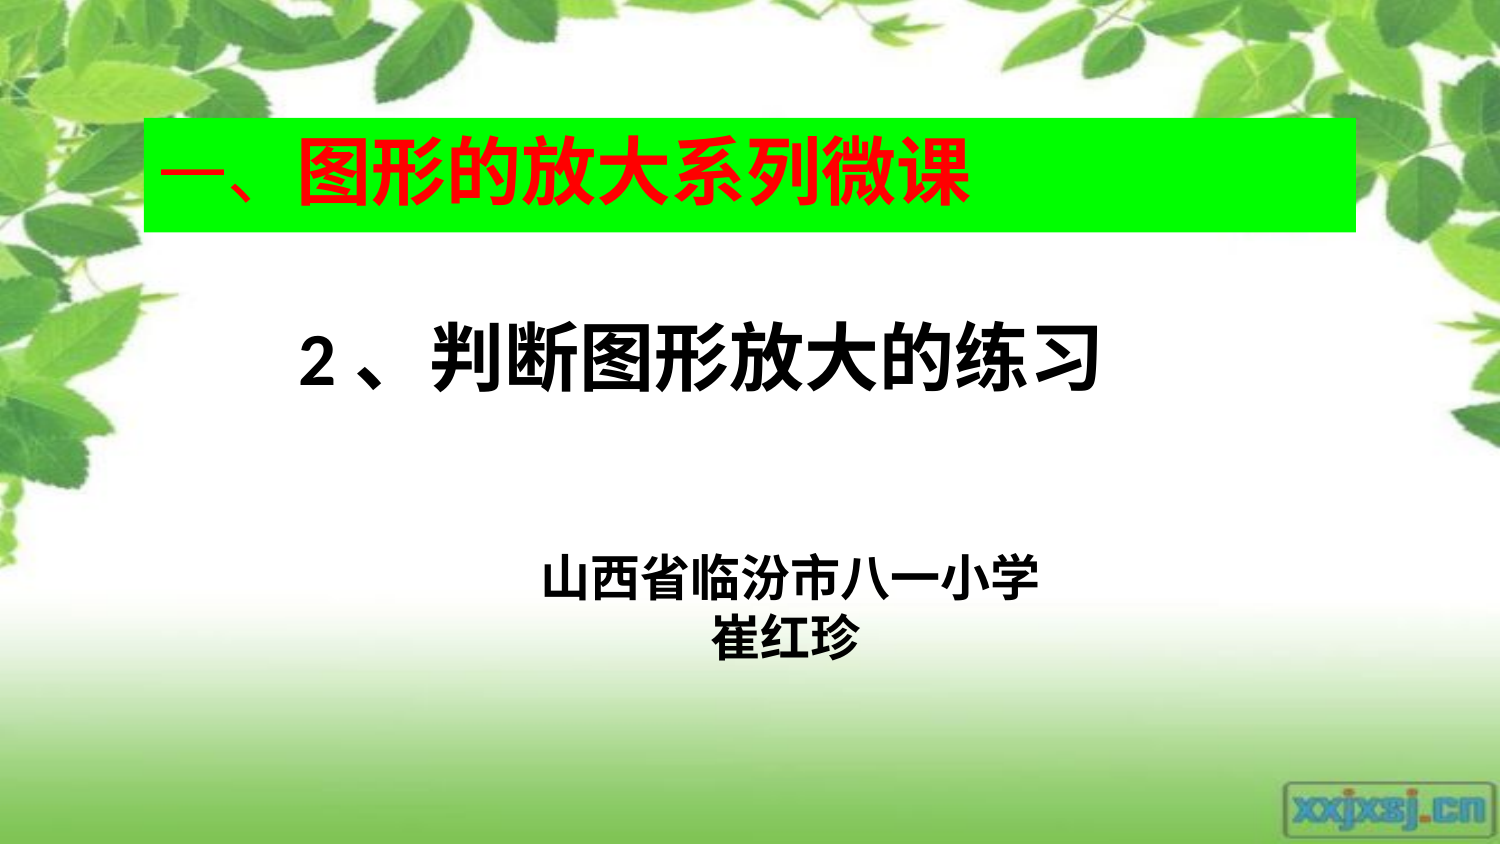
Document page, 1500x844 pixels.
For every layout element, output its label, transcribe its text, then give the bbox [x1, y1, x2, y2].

picture [0, 0, 1500, 844]
text_box 山西省临汾市八一小学 崔红珍 [526, 539, 1356, 675]
text_box 2、判断图形放大的练习 [283, 302, 1120, 408]
text_box 一、图形的放大系列微课 [143, 117, 1356, 233]
